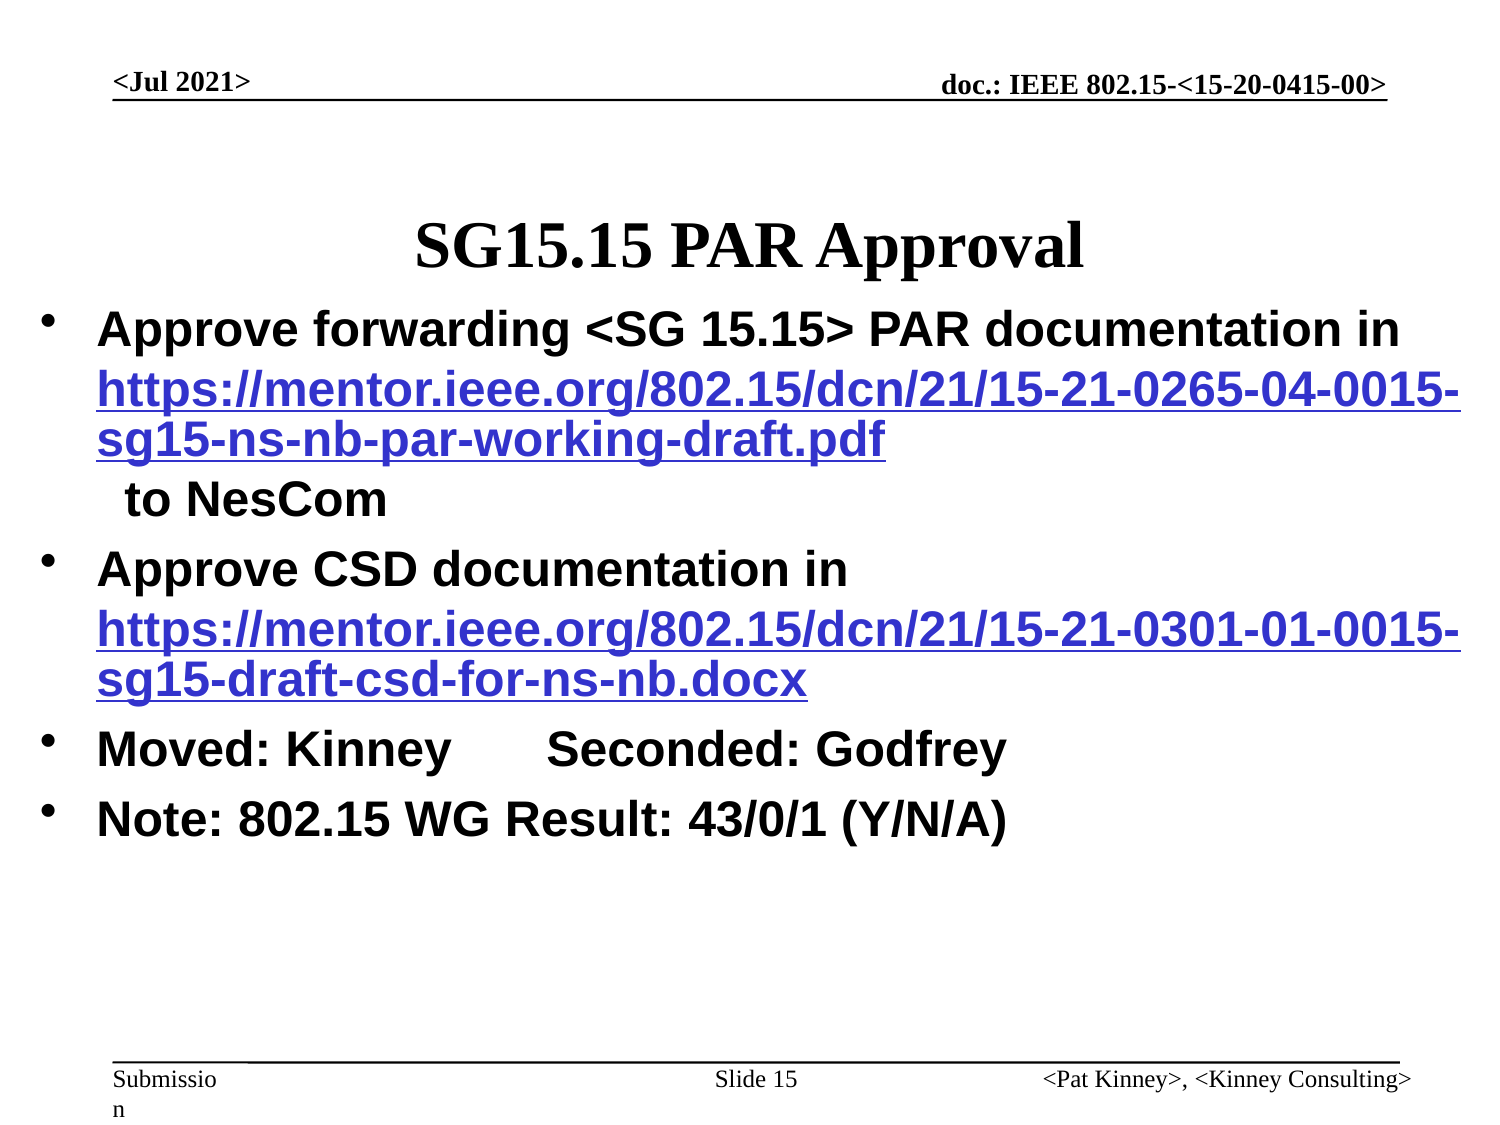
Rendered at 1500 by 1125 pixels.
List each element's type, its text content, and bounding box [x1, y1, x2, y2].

list Approve forwarding <SG 15.15> PAR documentation in https://mentor.ieee.org/802.15/dcn/21/15-21-0265-04-0015-sg15-ns-nb-par-working-draft.pdf to NesCom Approve CSD documentation in https://mentor.ieee.org/802.15/dcn/21/15-21-0301-01-0015-sg15-draft-csd-for-ns-nb.docx Moved: Kinney Seconded: Godfrey Note: 802.15 WG Result: 43/0/1 (Y/N/A) [24, 289, 1488, 965]
title SG15.15 PAR Approval [112, 152, 1388, 289]
footer <Pat Kinney>, <Kinney Consulting> [900, 1062, 1413, 1093]
slide_number Slide 15 [712, 1062, 800, 1093]
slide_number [112, 62, 375, 98]
